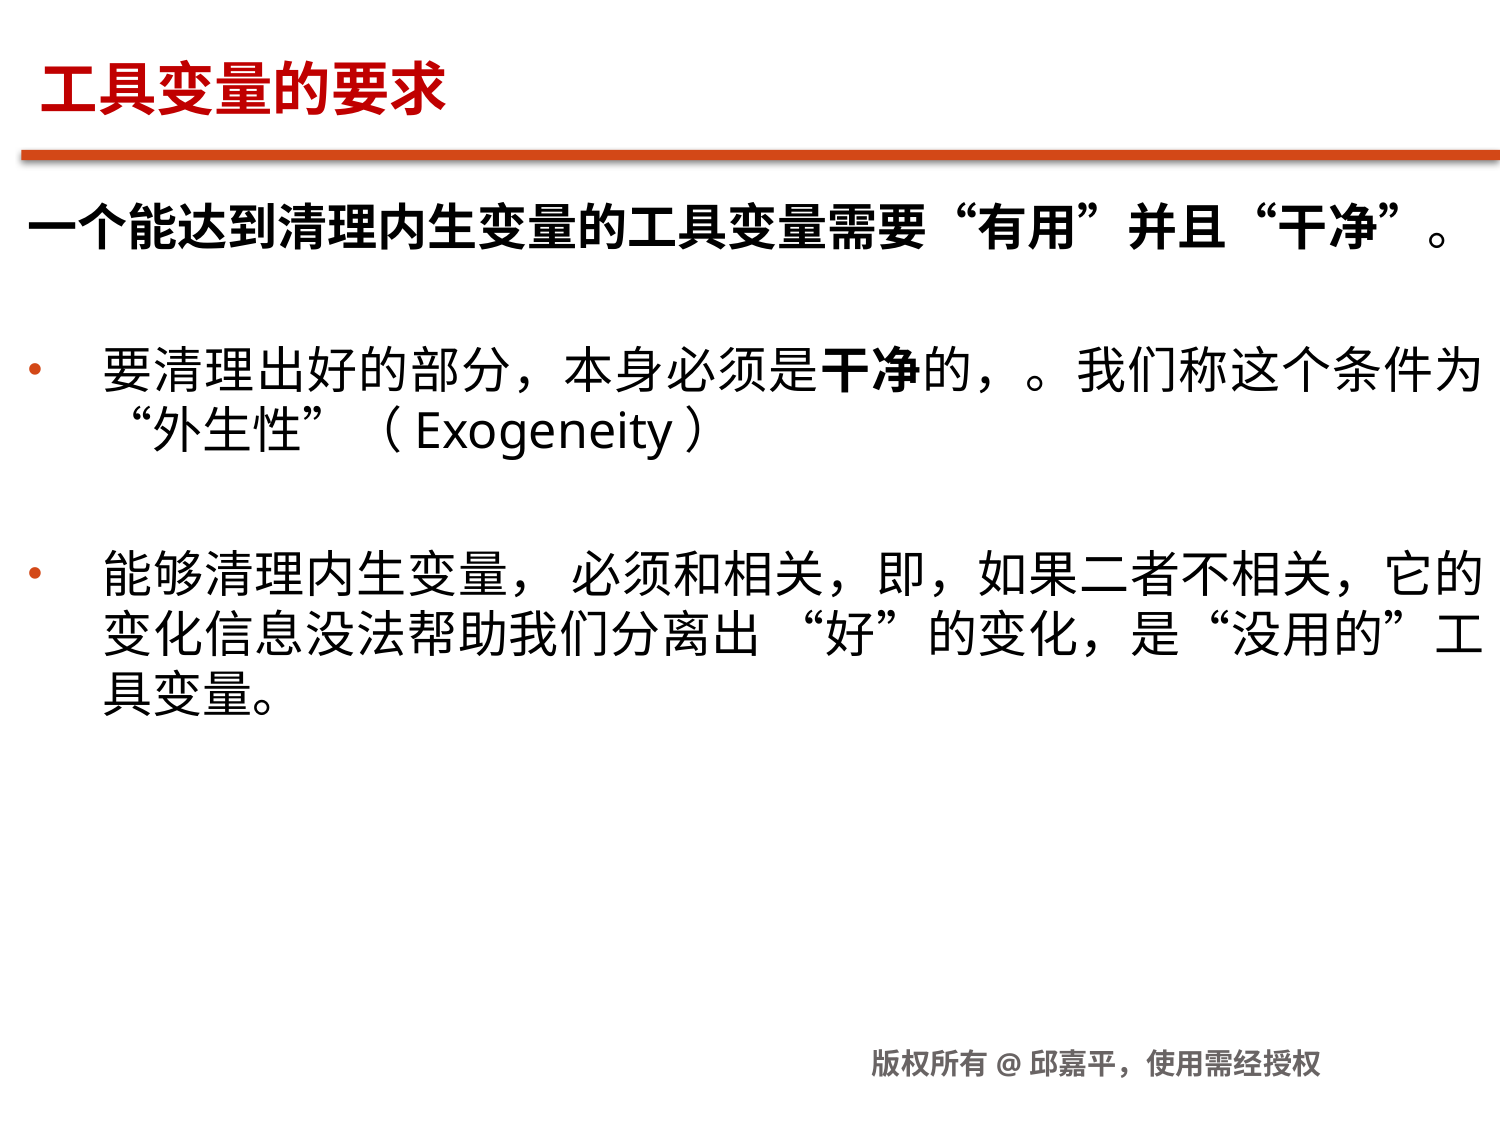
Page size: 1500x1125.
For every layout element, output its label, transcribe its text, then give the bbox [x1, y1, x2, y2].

footer 版权所有@邱嘉平，使用需经授权 [690, 1025, 1500, 1100]
title 工具变量的要求 [24, 50, 1450, 138]
